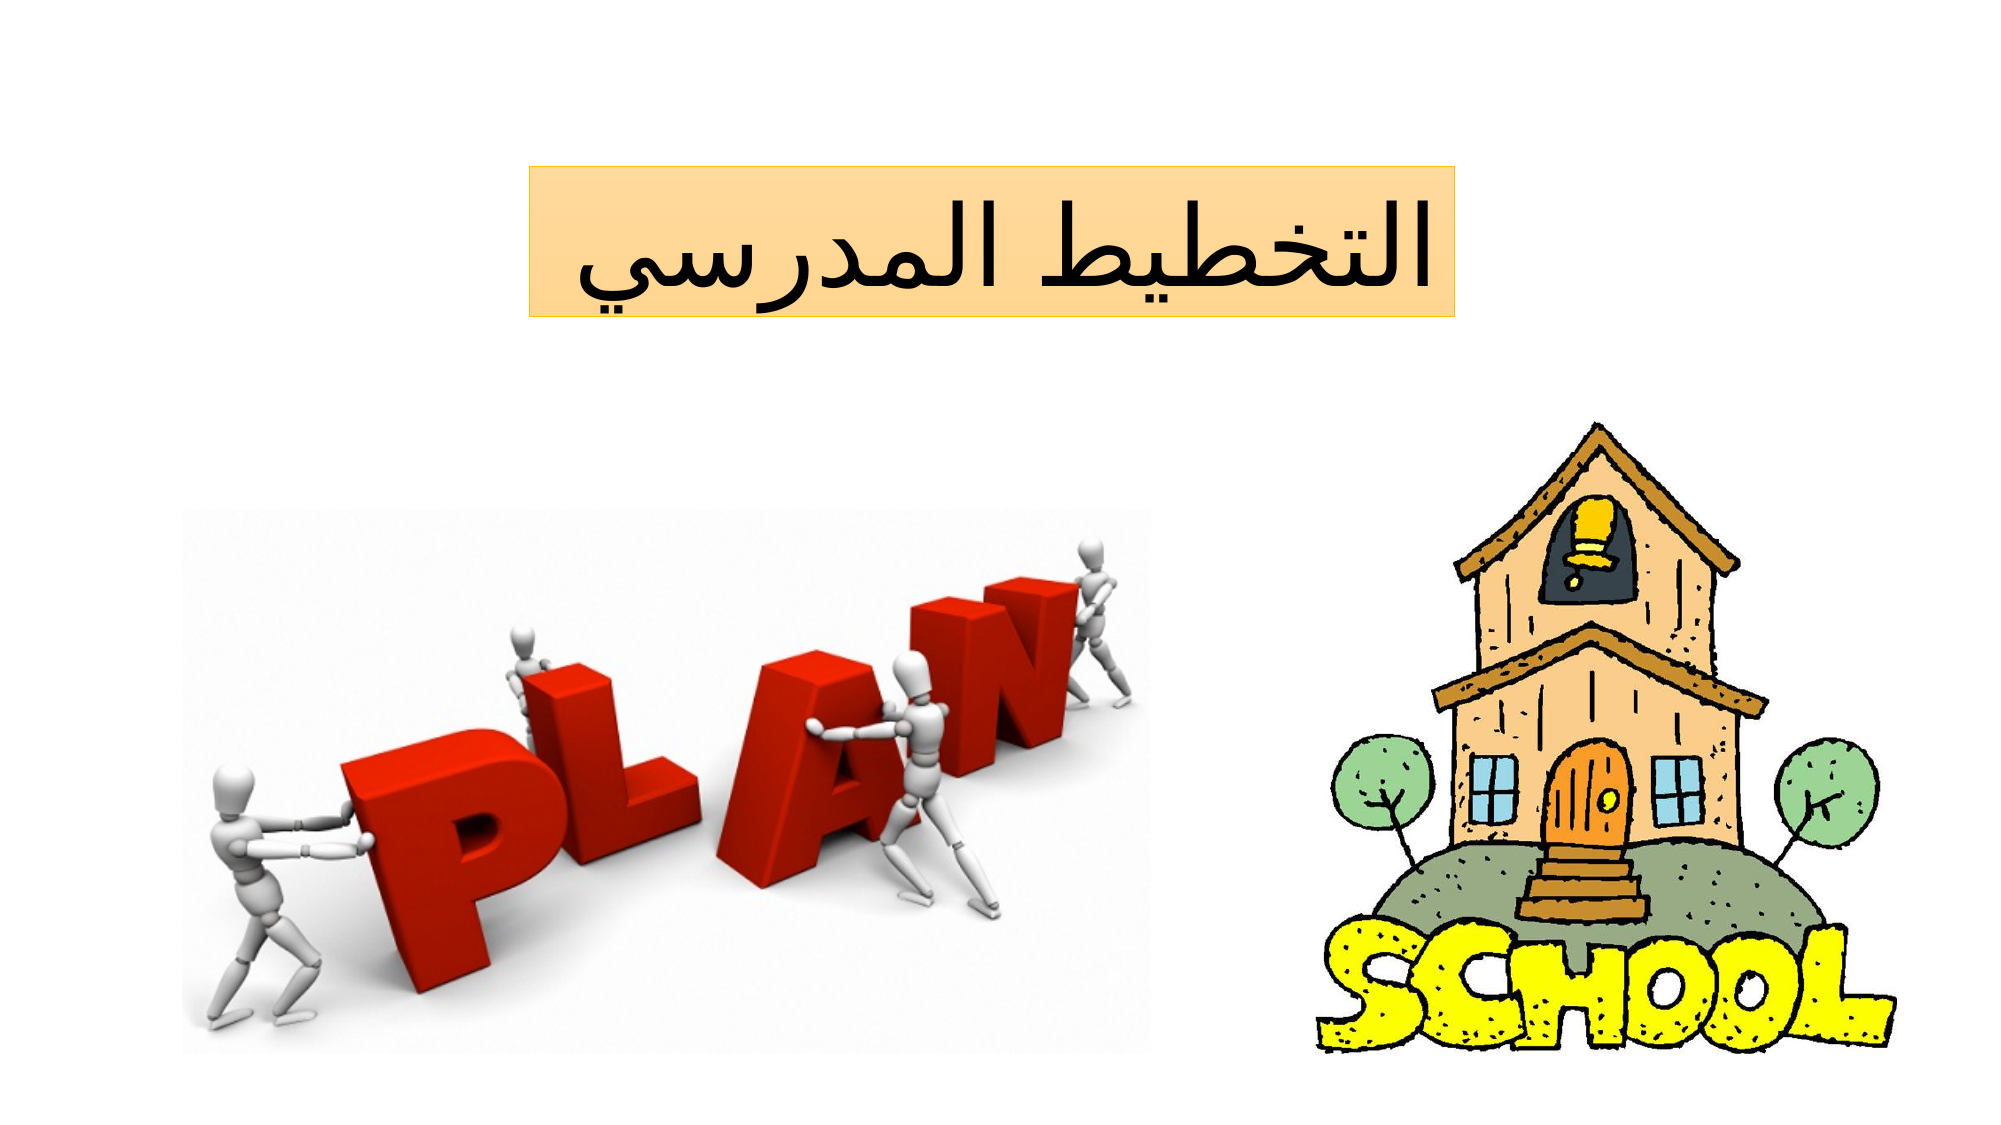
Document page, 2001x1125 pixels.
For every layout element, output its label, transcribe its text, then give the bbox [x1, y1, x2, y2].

picture [182, 509, 1151, 1054]
picture [1315, 420, 1897, 1054]
text_box التخطيط المدرسي [529, 166, 1455, 317]
